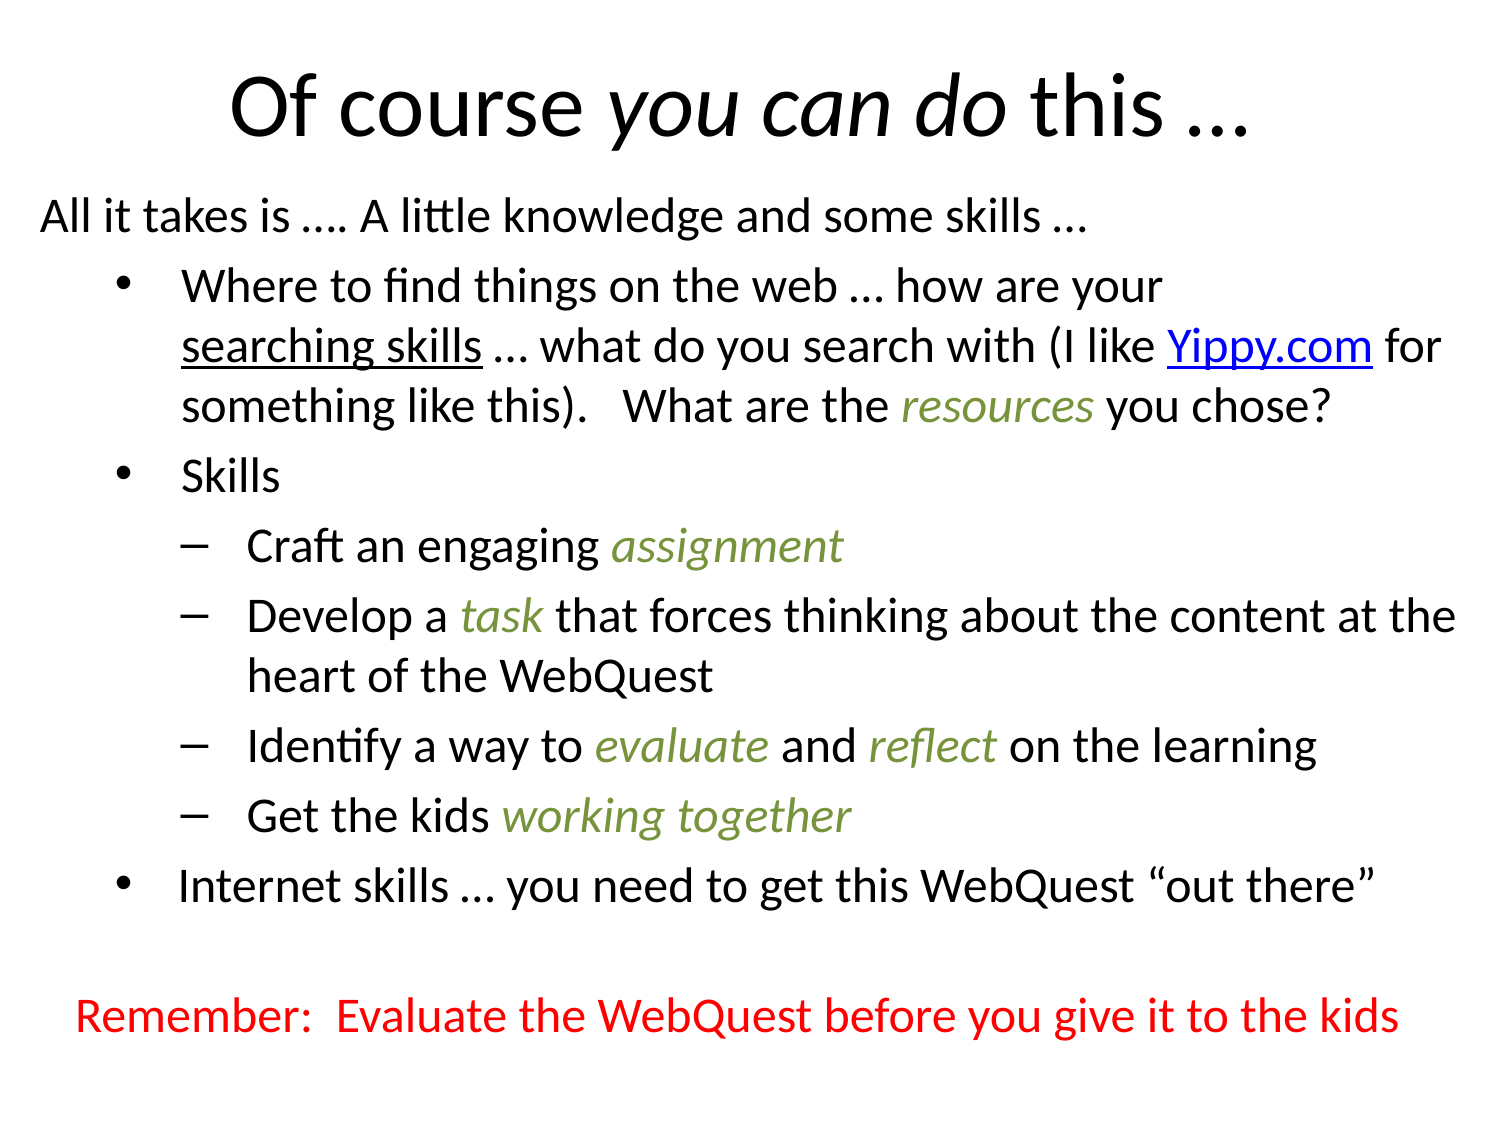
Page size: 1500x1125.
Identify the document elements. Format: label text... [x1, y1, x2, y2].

list All it takes is …. A little knowledge and some skills … Where to find things on the web … how are your searching skills … what do you search with (I like Yippy.com for something like this). What are the resources you chose? Skills Craft an engaging assignment Develop a task that forces thinking about the content at the heart of the WebQuest Identify a way to evaluate and reflect on the learning Get the kids working together Internet skills … you need to get this WebQuest “out there” Remember: Evaluate the WebQuest before you give it to the kids [24, 174, 1475, 1050]
title Of course you can do this … [75, 24, 1425, 174]
